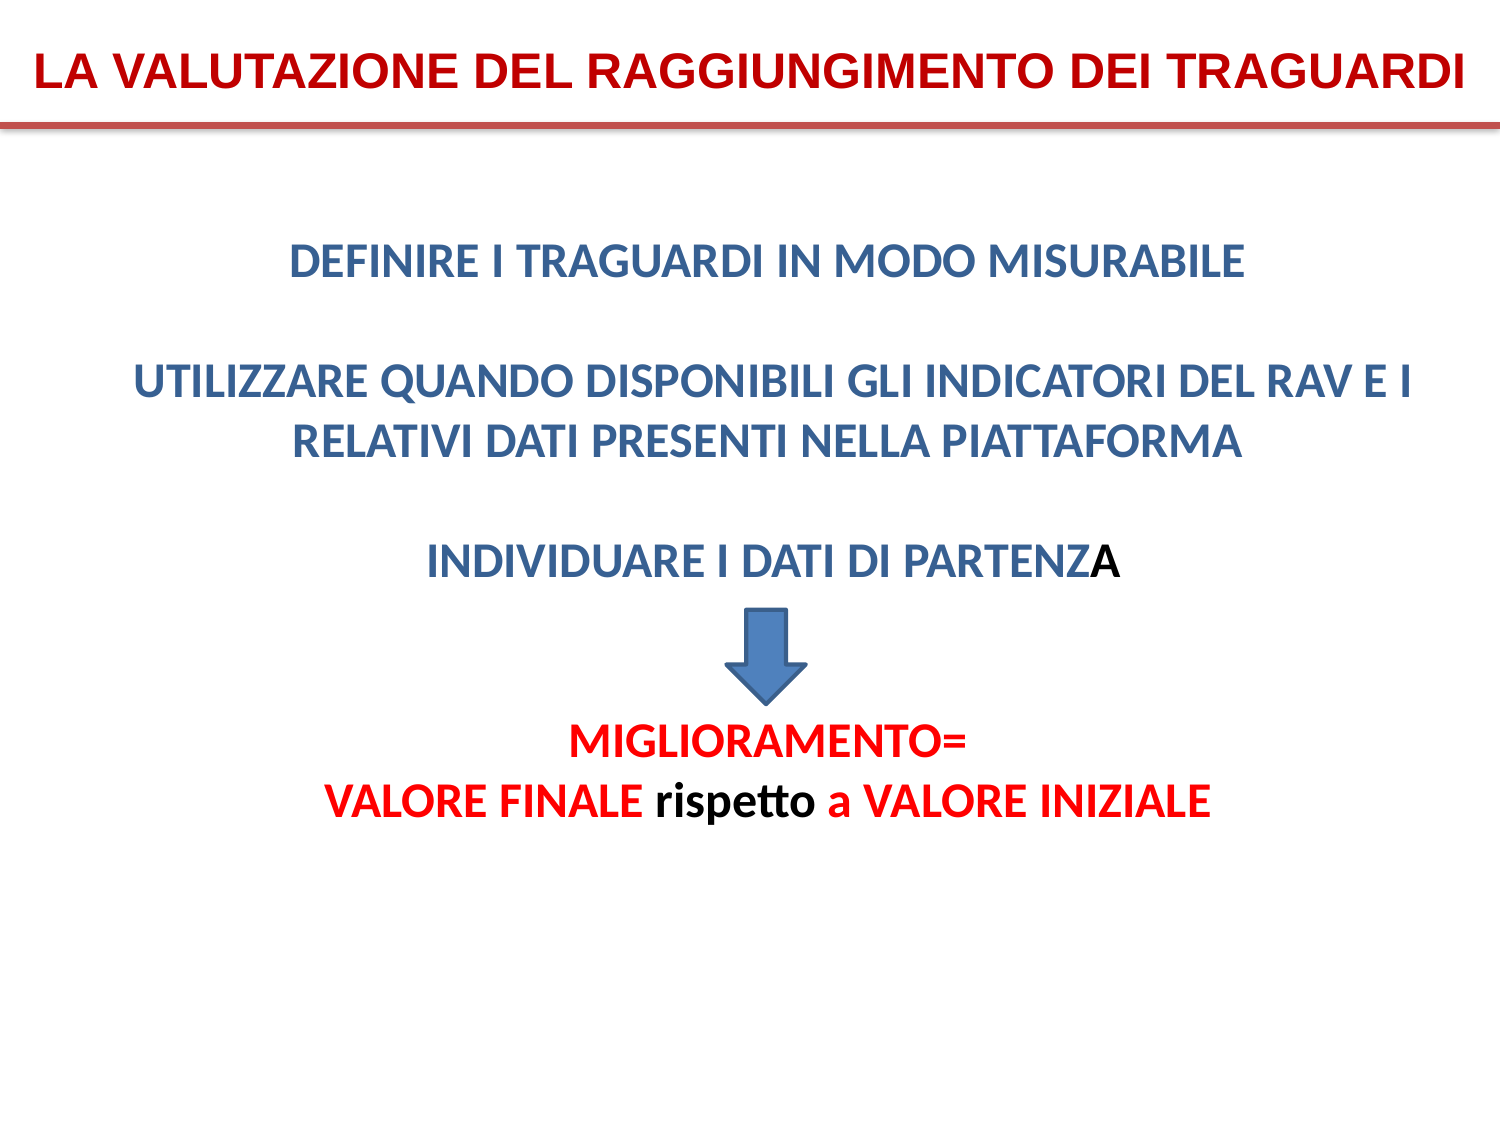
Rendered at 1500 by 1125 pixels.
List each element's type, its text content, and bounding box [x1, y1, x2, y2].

text_box LA VALUTAZIONE DEL RAGGIUNGIMENTO DEI TRAGUARDI [0, 30, 1500, 106]
text_box DEFINIRE I TRAGUARDI IN MODO MISURABILE UTILIZZARE QUANDO DISPONIBILI GLI INDICATORI DEL RAV E I RELATIVI DATI PRESENTI NELLA PIATTAFORMA INDIVIDUARE I DATI DI PARTENZA MIGLIORAMENTO= VALORE FINALE rispetto a VALORE INIZIALE [88, 219, 1459, 835]
text_box [724, 607, 808, 707]
